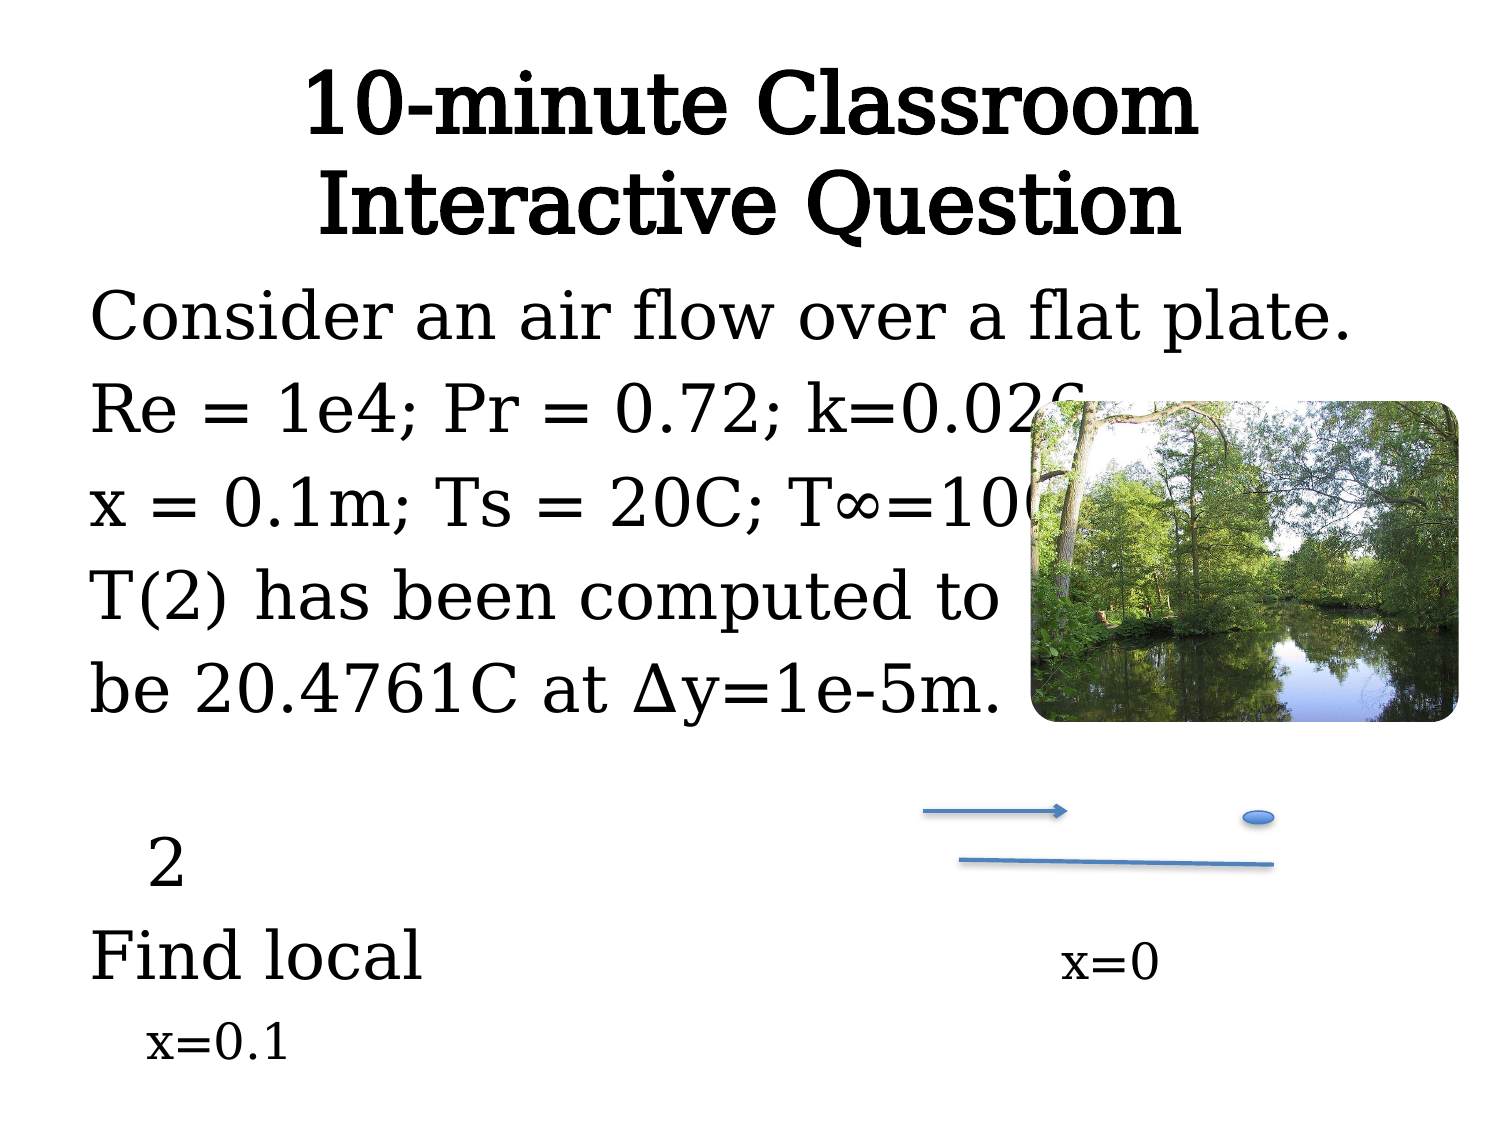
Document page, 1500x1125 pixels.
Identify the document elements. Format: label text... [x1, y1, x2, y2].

text_box [1242, 810, 1275, 825]
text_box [958, 859, 1274, 865]
picture [1030, 400, 1459, 723]
title 10-minute Classroom Interactive Question [75, 41, 1425, 209]
